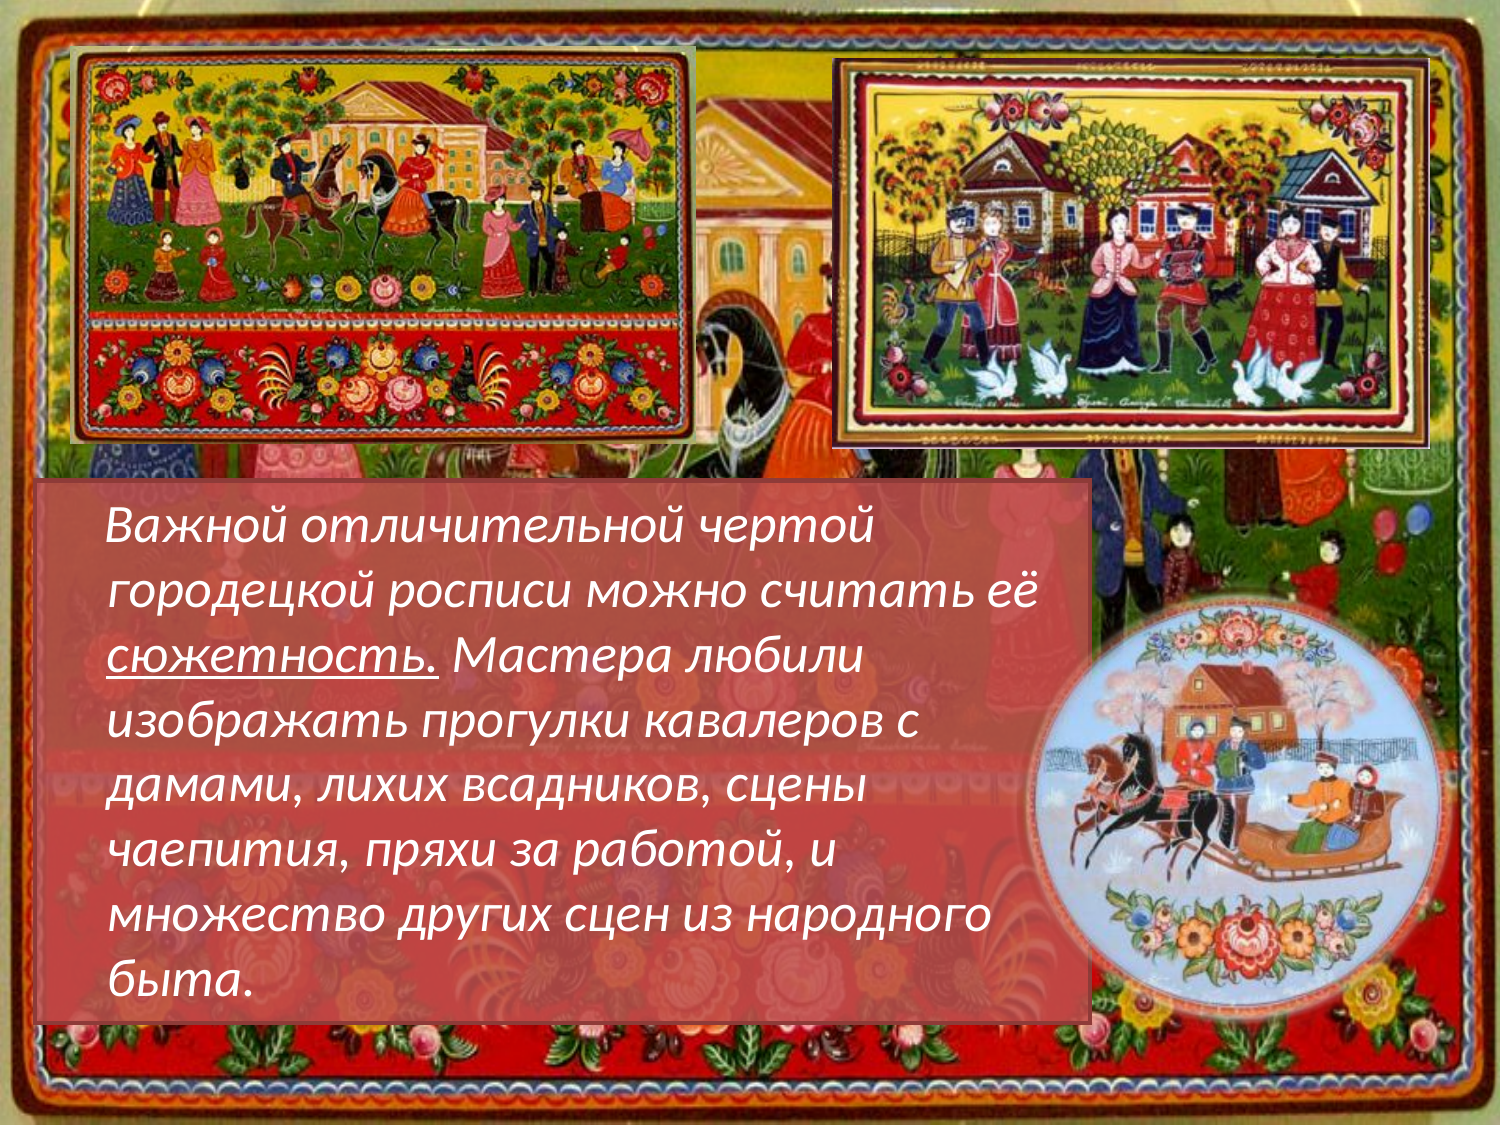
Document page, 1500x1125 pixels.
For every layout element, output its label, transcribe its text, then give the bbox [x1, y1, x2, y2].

picture [0, 0, 1500, 1125]
list Важной отличительной чертой городецкой росписи можно считать её сюжетность. Мастера любили изображать прогулки кавалеров с дамами, лихих всадников, сцены чаепития, пряхи за работой, и множество других сцен из народного быта. [33, 478, 1092, 1025]
